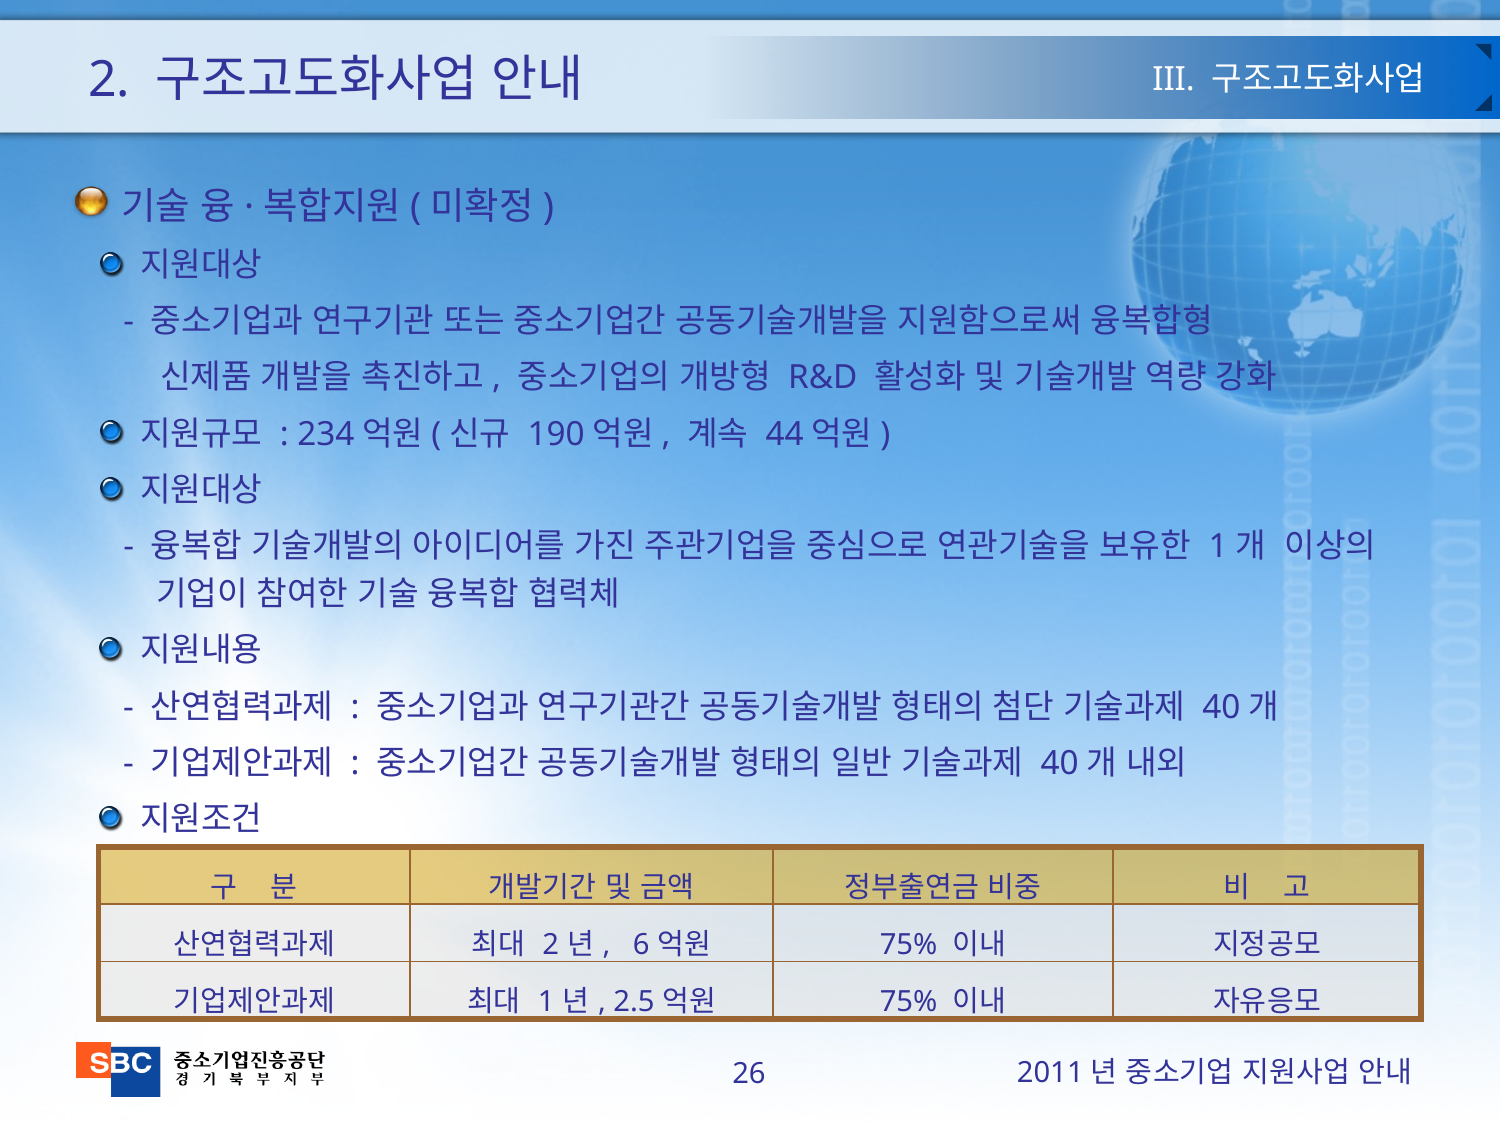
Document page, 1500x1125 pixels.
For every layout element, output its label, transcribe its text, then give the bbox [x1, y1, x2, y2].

text_box 지원대상 - 중소기업과 연구기관 또는 중소기업간 공동기술개발을 지원함으로써 융복합형 신제품 개발을 촉진하고, 중소기업의 개방형 R&D 활성화 및 기술개발 역량 강화 지원규모 : 234억원(신규 190억원, 계속 44억원) 지원대상 - 융복합 기술개발의 아이디어를 가진 주관기업을 중심으로 연관기술을 보유한 1개 이상의 기업이 참여한 기술 융복합 협력체 지원내용 - 산연협력과제 : 중소기업과 연구기관간 공동기술개발 형태의 첨단 기술과제 40개 - 기업제안과제 : 중소기업간 공동기술개발 형태의 일반 기술과제 40개 내외 지원조건 [81, 227, 1424, 845]
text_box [71, 169, 716, 286]
table_header 개발기간 및 금액 [411, 850, 772, 903]
text_box 2. 구조고도화사업 안내 [73, 38, 599, 114]
table_cell 기업제안과제 [101, 962, 409, 1016]
table_cell 75% 이내 [774, 962, 1112, 1016]
table_header 구 분 [101, 850, 409, 903]
table_cell 최대 2년, 6억원 [411, 905, 772, 961]
text_box III. 구조고도화사업 [1137, 49, 1441, 105]
table_cell 자유응모 [1114, 962, 1418, 1016]
table_cell 최대 1년, 2.5억원 [411, 962, 772, 1016]
table_header 비 고 [1114, 850, 1418, 903]
table_header 정부출연금 비중 [774, 850, 1112, 903]
table_cell 75% 이내 [774, 905, 1112, 961]
table_cell 지정공모 [1114, 905, 1418, 961]
picture [0, 0, 1500, 1125]
table_cell 산연협력과제 [101, 905, 409, 961]
